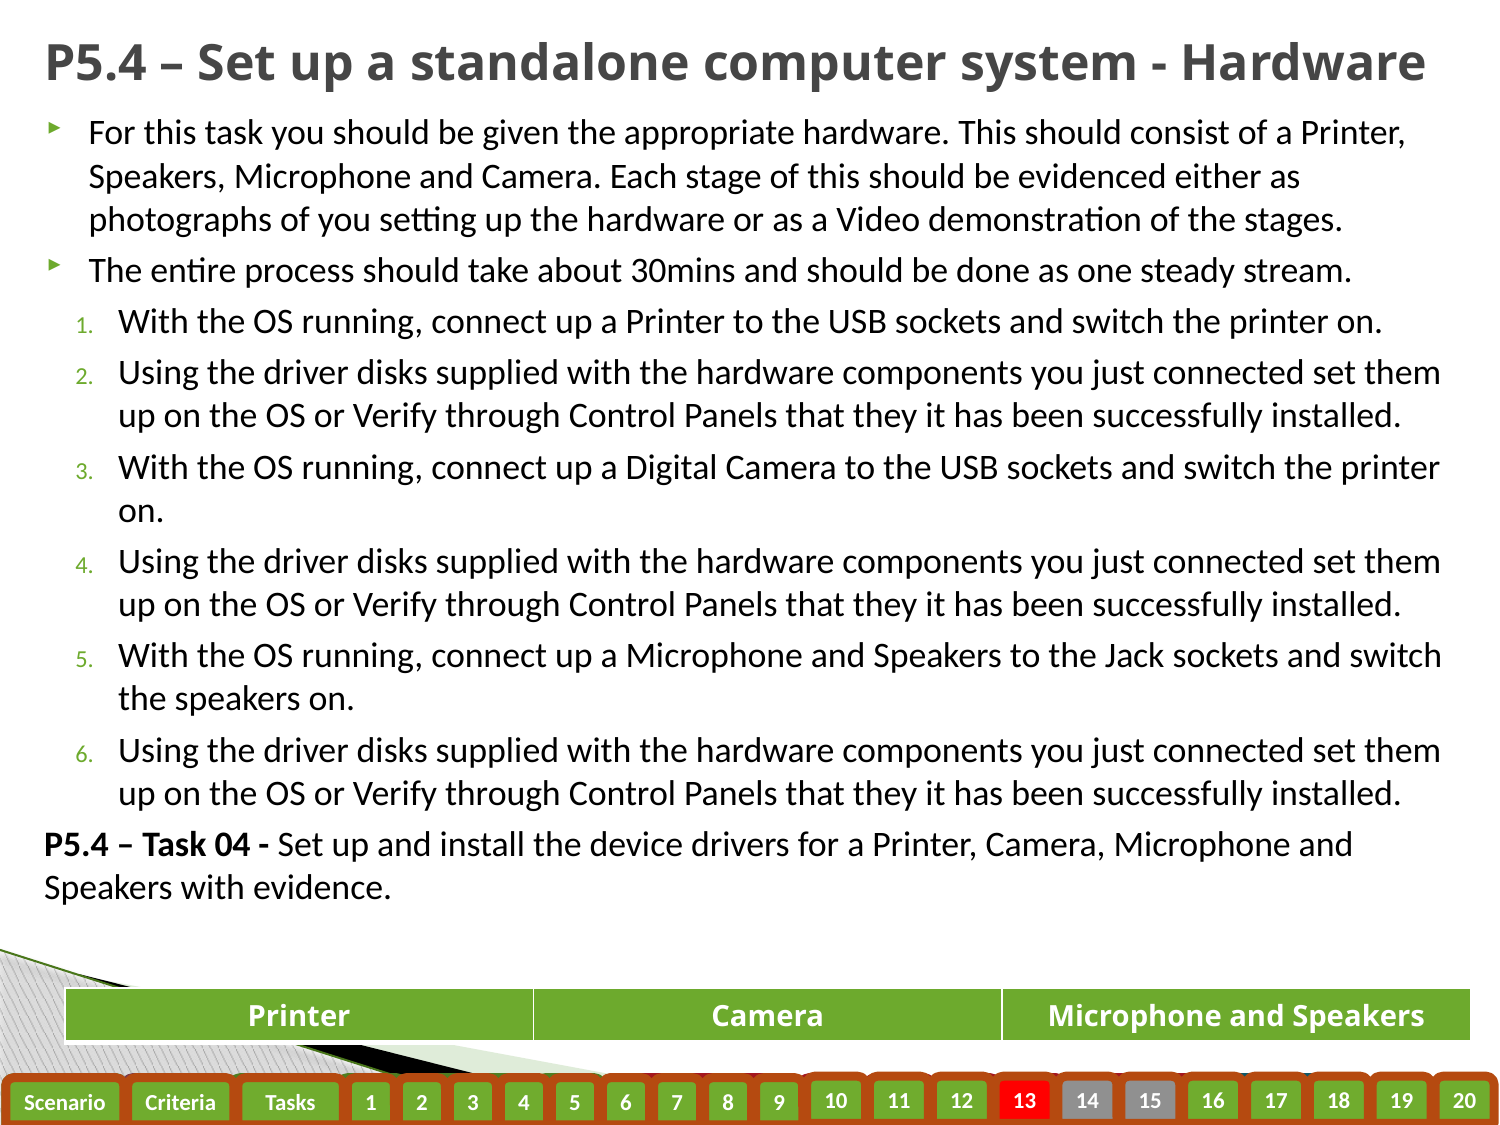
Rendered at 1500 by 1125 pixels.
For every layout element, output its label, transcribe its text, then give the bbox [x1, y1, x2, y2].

list For this task you should be given the appropriate hardware. This should consist of a Printer, Speakers, Microphone and Camera. Each stage of this should be evidenced either as photographs of you setting up the hardware or as a Video demonstration of the stages. The entire process should take about 30mins and should be done as one steady stream. With the OS running, connect up a Printer to the USB sockets and switch the printer on. Using the driver disks supplied with the hardware components you just connected set them up on the OS or Verify through Control Panels that they it has been successfully installed. With the OS running, connect up a Digital Camera to the USB sockets and switch the printer on. Using the driver disks supplied with the hardware components you just connected set them up on the OS or Verify through Control Panels that they it has been successfully installed. With the OS running, connect up a Microphone and Speakers to the Jack sockets and switch the speakers on. Using the driver disks supplied with the hardware components you just connected set them up on the OS or Verify through Control Panels that they it has been successfully installed. P5.4 – Task 04 - Set up and install the device drivers for a Printer, Camera, Microphone and Speakers with evidence. [29, 101, 1471, 988]
table_header Printer [66, 989, 533, 1040]
table_header Microphone and Speakers [1003, 989, 1470, 1040]
title P5.4 – Set up a standalone computer system - Hardware [29, 30, 1463, 90]
table_header Camera [534, 989, 1001, 1040]
